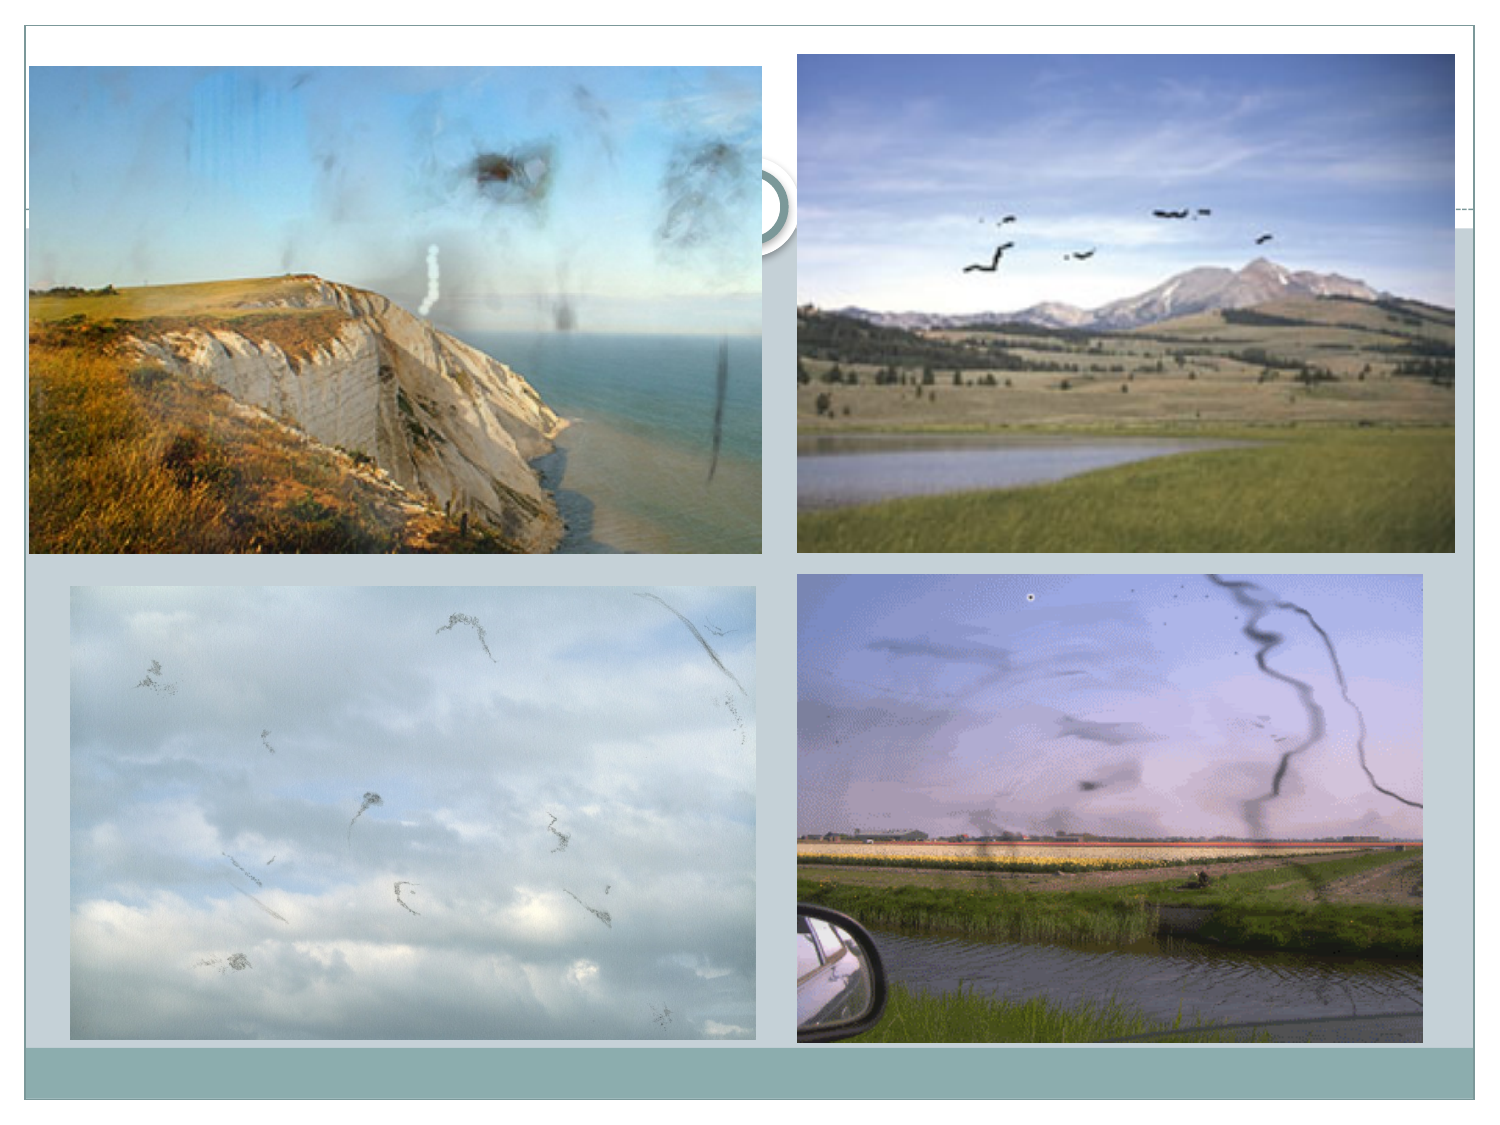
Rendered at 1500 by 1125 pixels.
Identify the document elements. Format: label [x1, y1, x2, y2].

picture [796, 54, 1455, 553]
list [29, 66, 763, 554]
picture [70, 585, 756, 1041]
picture [796, 573, 1423, 1044]
